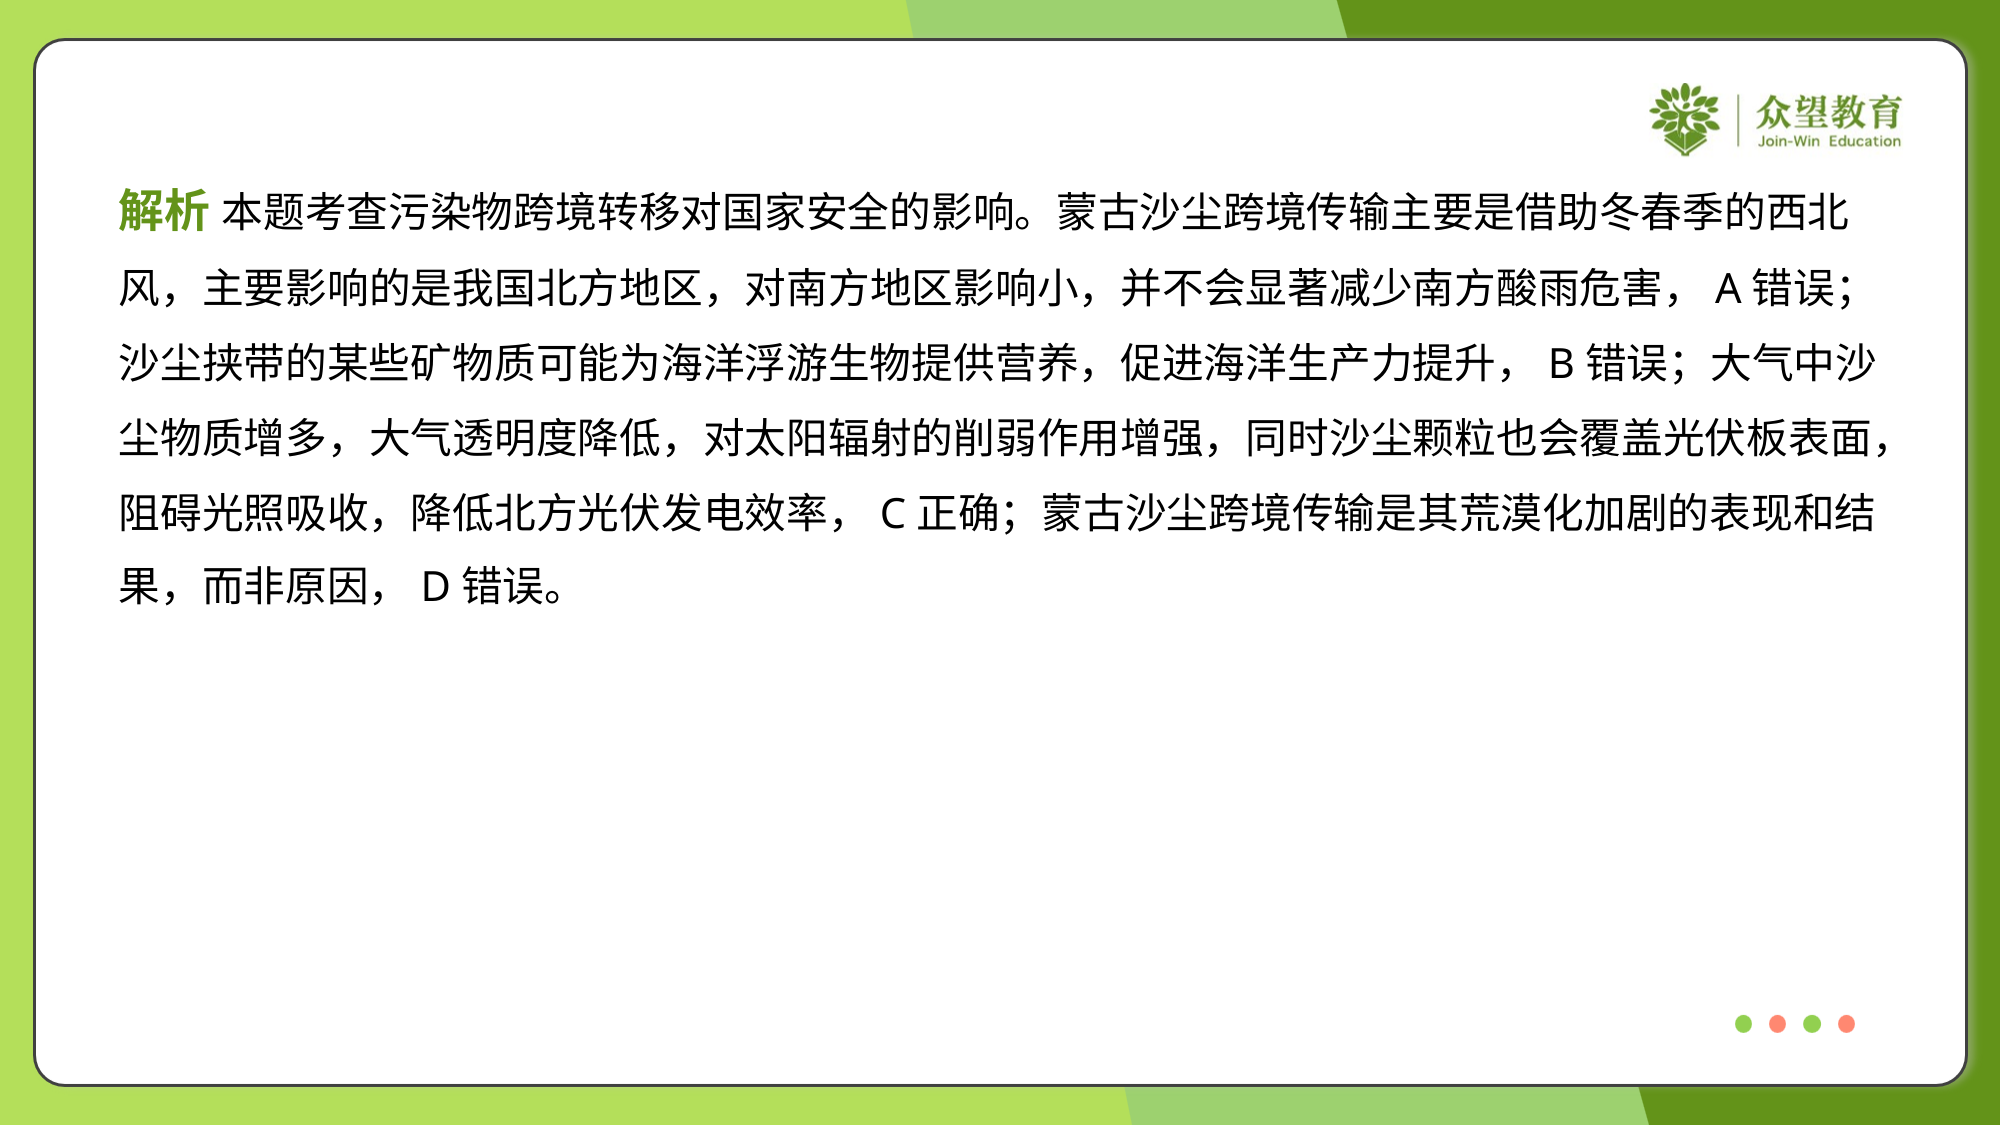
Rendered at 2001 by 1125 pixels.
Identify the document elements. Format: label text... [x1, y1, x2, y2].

text_box 解析 本题考查污染物跨境转移对国家安全的影响。蒙古沙尘跨境传输主要是借助冬春季的西北 风，主要影响的是我国北方地区，对南方地区影响小，并不会显著减少南方酸雨危害，A错误； 沙尘挟带的某些矿物质可能为海洋浮游生物提供营养，促进海洋生产力提升，B错误；大气中沙 尘物质增多，大气透明度降低，对太阳辐射的削弱作用增强，同时沙尘颗粒也会覆盖光伏板表面， 阻碍光照吸收，降低北方光伏发电效率，C正确；蒙古沙尘跨境传输是其荒漠化加剧的表现和结 果，而非原因，D错误。 [118, 159, 1883, 602]
picture [0, 0, 2000, 1125]
